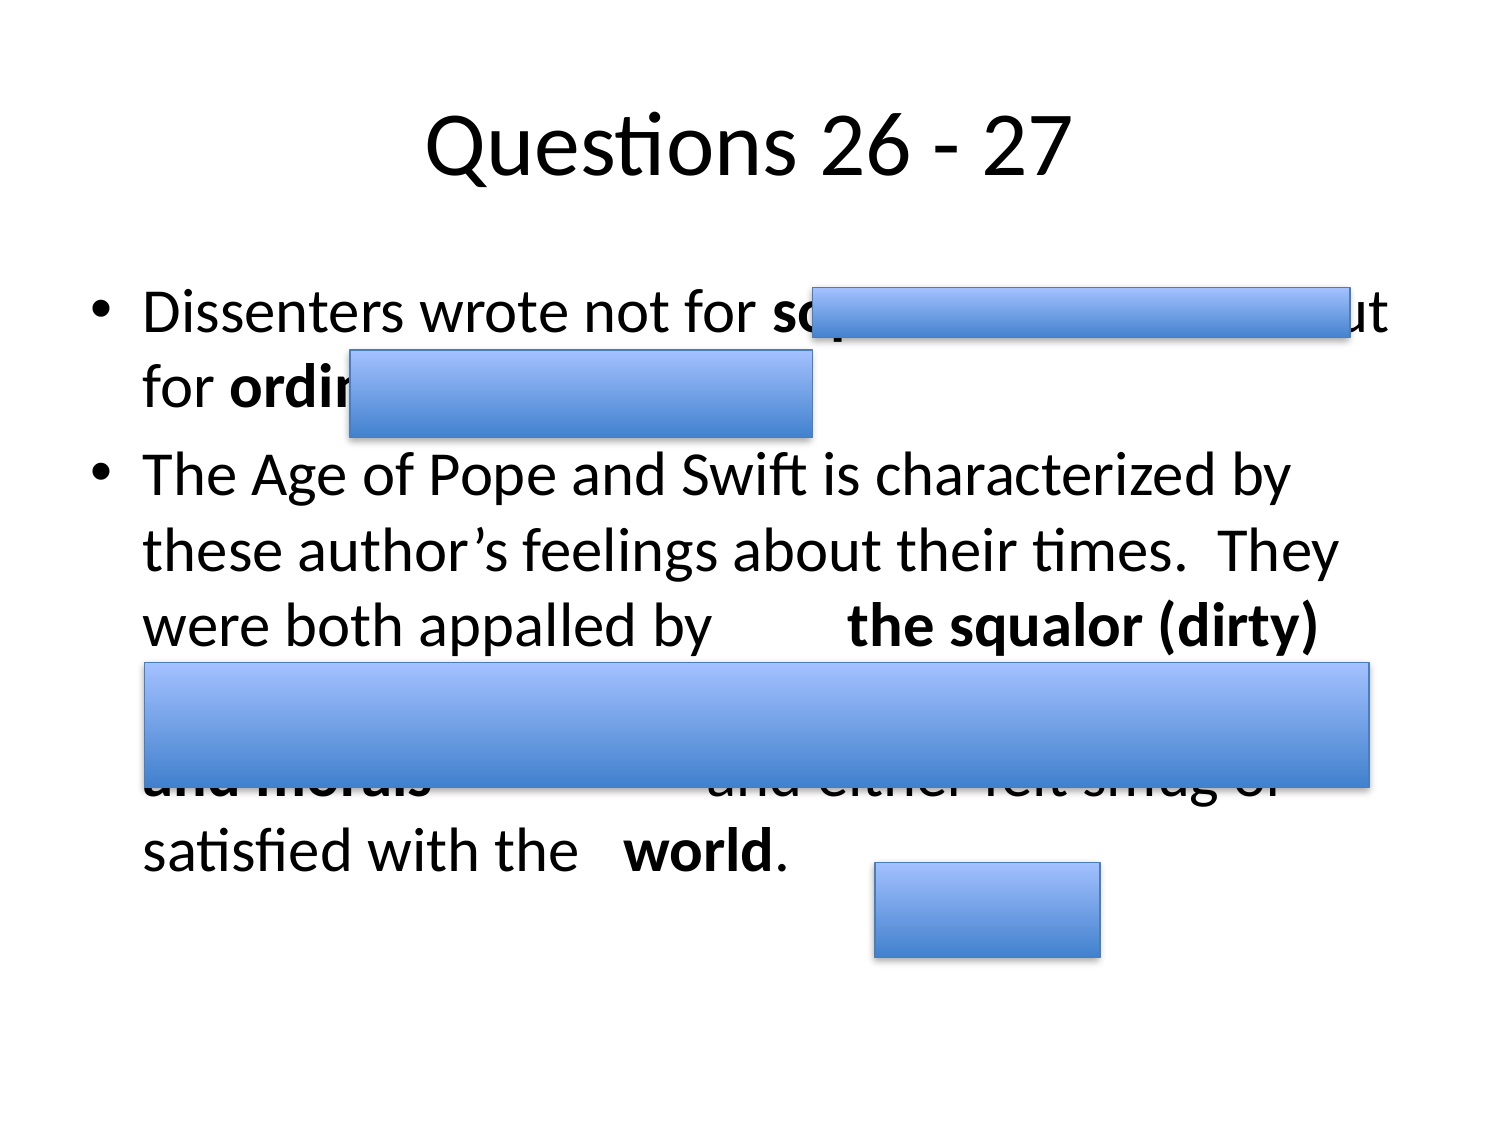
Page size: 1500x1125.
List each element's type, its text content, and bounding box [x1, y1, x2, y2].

text_box [874, 862, 1101, 958]
text_box [349, 349, 813, 438]
text_box [144, 662, 1370, 788]
title Questions 26 - 27 [75, 45, 1425, 233]
list Dissenters wrote not for sophisticated & rich but for ordinary readers. The Age of Pope and Swift is characterized by these author’s feelings about their times. They were both appalled by the squalor (dirty) and shoddiness (poor quality) in art, manners, and morals and either felt smug or satisfied with the world. [75, 262, 1425, 1005]
text_box [812, 287, 1351, 338]
